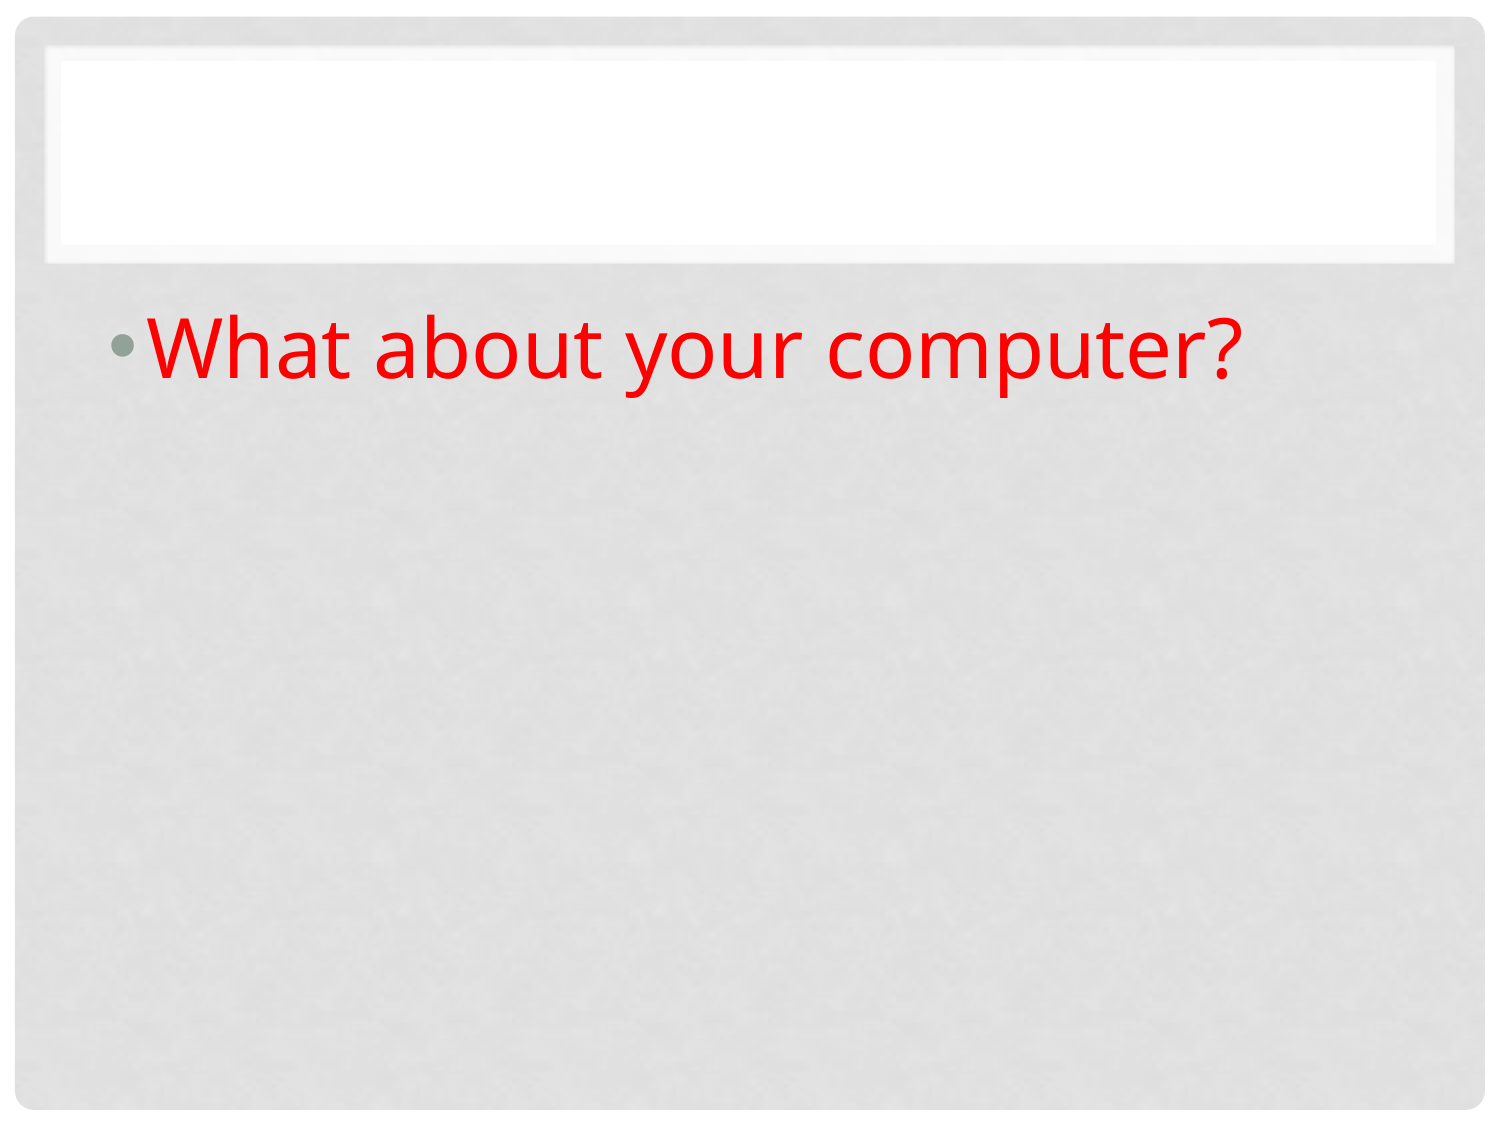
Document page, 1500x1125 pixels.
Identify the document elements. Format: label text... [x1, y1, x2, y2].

list What about your computer? [75, 287, 1425, 1005]
